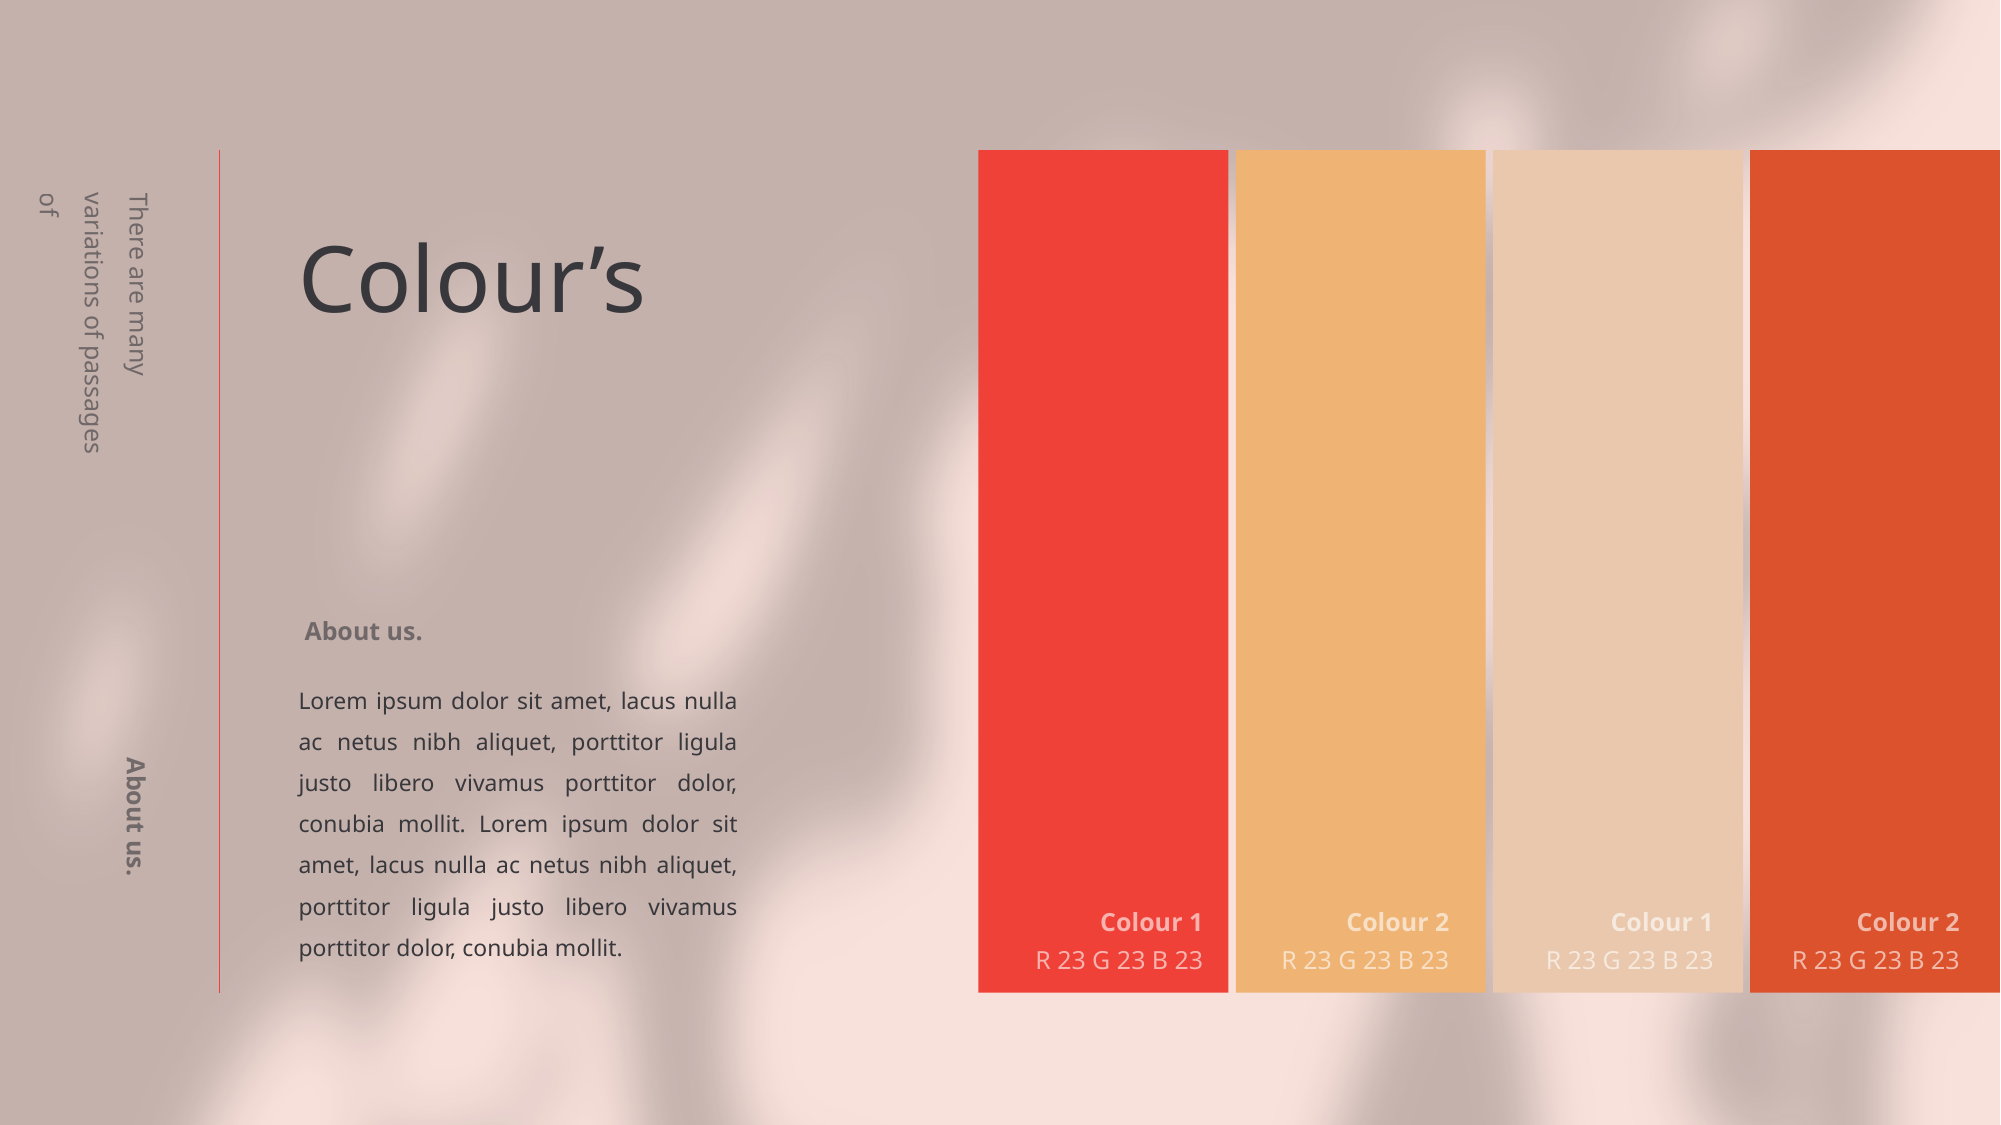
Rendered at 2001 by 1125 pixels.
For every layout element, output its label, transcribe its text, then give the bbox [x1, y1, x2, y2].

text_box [1024, 891, 1219, 976]
text_box Lorem ipsum dolor sit amet, lacus nulla ac netus nibh aliquet, porttitor ligula justo libero vivamus porttitor dolor, conubia mollit. Lorem ipsum dolor sit amet, lacus nulla ac netus nibh aliquet, porttitor ligula justo libero vivamus porttitor dolor, conubia mollit. [283, 665, 753, 968]
text_box About us. [121, 757, 167, 1061]
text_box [1270, 891, 1465, 976]
text_box There are many variations of passages of [35, 192, 170, 496]
text_box Colour’s [283, 213, 978, 370]
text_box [978, 150, 2000, 993]
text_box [1534, 891, 1729, 976]
text_box About us. [304, 600, 769, 646]
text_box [1780, 891, 1975, 976]
